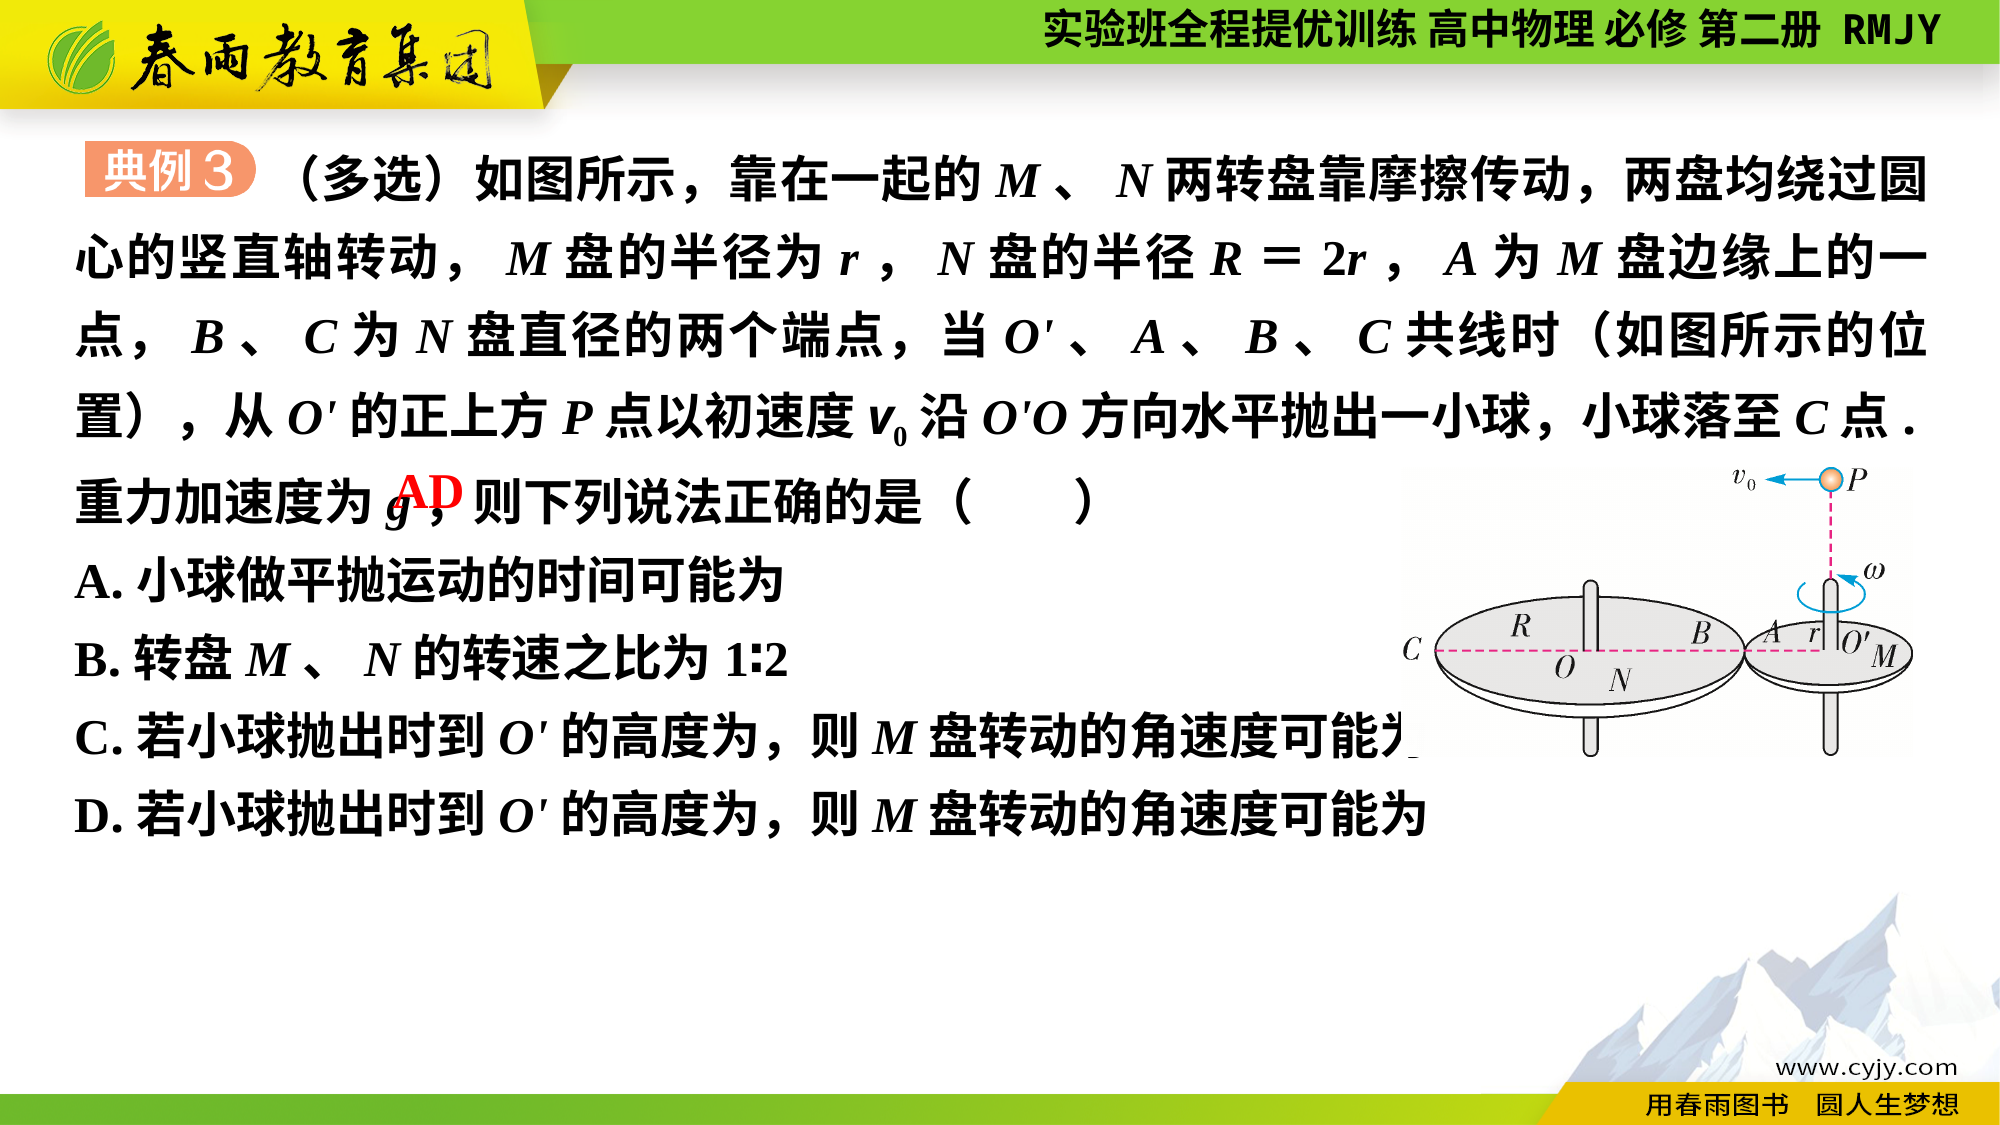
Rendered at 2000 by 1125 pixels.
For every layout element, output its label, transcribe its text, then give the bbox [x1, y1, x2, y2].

text_box AD [377, 420, 480, 526]
picture [0, 0, 2000, 1125]
